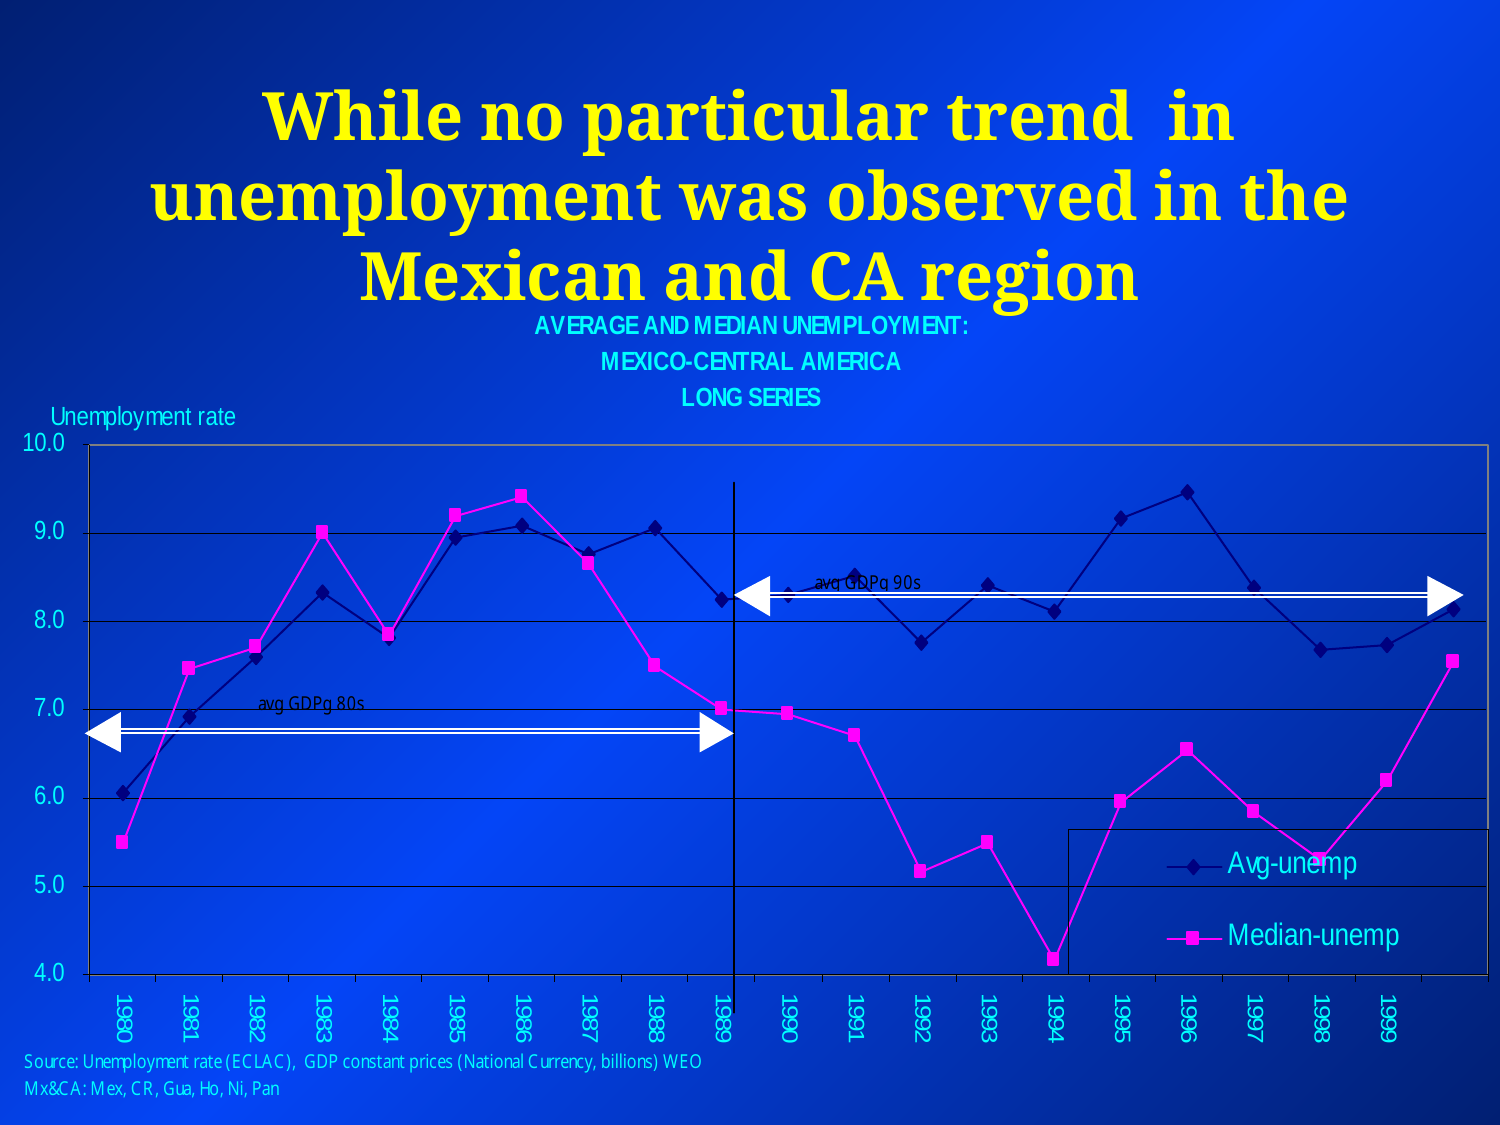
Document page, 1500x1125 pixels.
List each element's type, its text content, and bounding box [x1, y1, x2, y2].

title While no particular trend in unemployment was observed in the Mexican and CA region [112, 99, 1388, 273]
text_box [0, 274, 1500, 1125]
